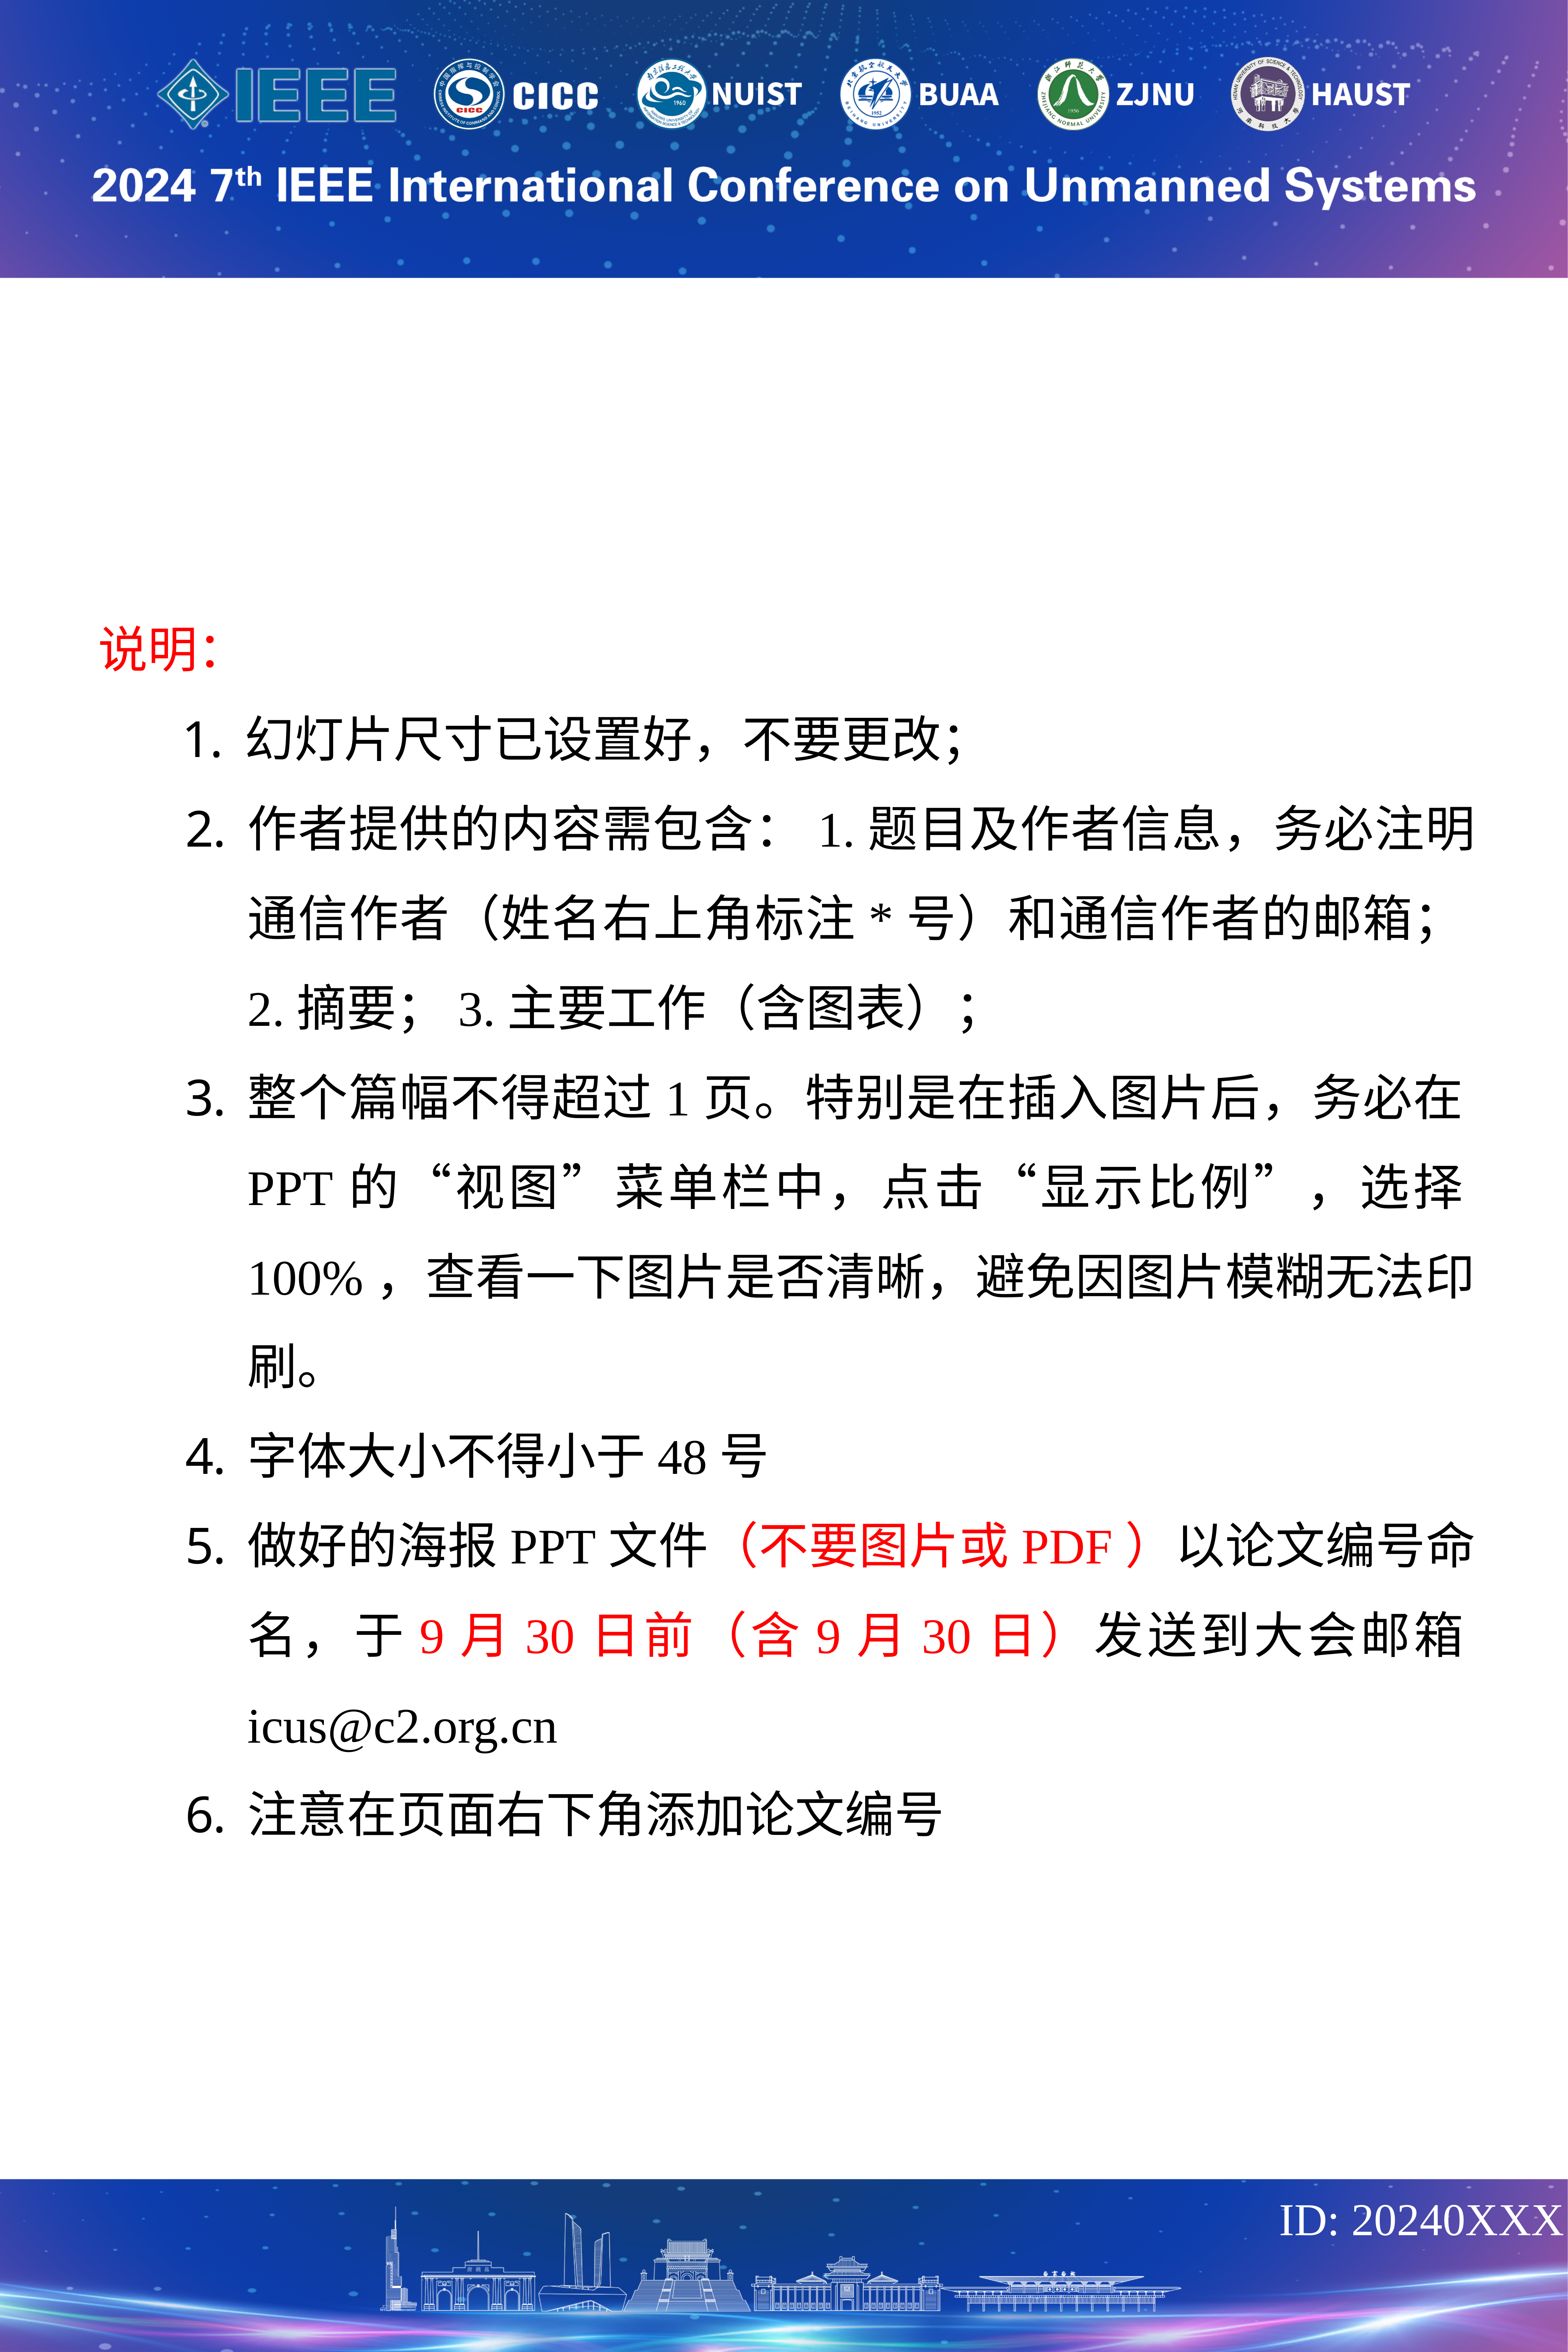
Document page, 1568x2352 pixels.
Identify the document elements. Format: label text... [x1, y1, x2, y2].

text_box ID: 20240XXX [1269, 2187, 1568, 2247]
picture [0, 0, 1568, 2352]
text_box 说明： 幻灯片尺寸已设置好，不要更改； 作者提供的内容需包含：1.题目及作者信息，务必注明通信作者（姓名右上角标注*号）和通信作者的邮箱；2.摘要；3.主要工作（含图表）； 整个篇幅不得超过1页。特别是在插入图片后，务必在PPT的“视图”菜单栏中，点击“显示比例”，选择100%，查看一下图片是否清晰，避免因图片模糊无法印刷。 字体大小不得小于48号 做好的海报PPT文件（不要图片或PDF）以论文编号命名，于9月30日前（含9月30日）发送到大会邮箱icus@c2.org.cn 注意在页面右下角添加论文编号 [87, 585, 1481, 1845]
